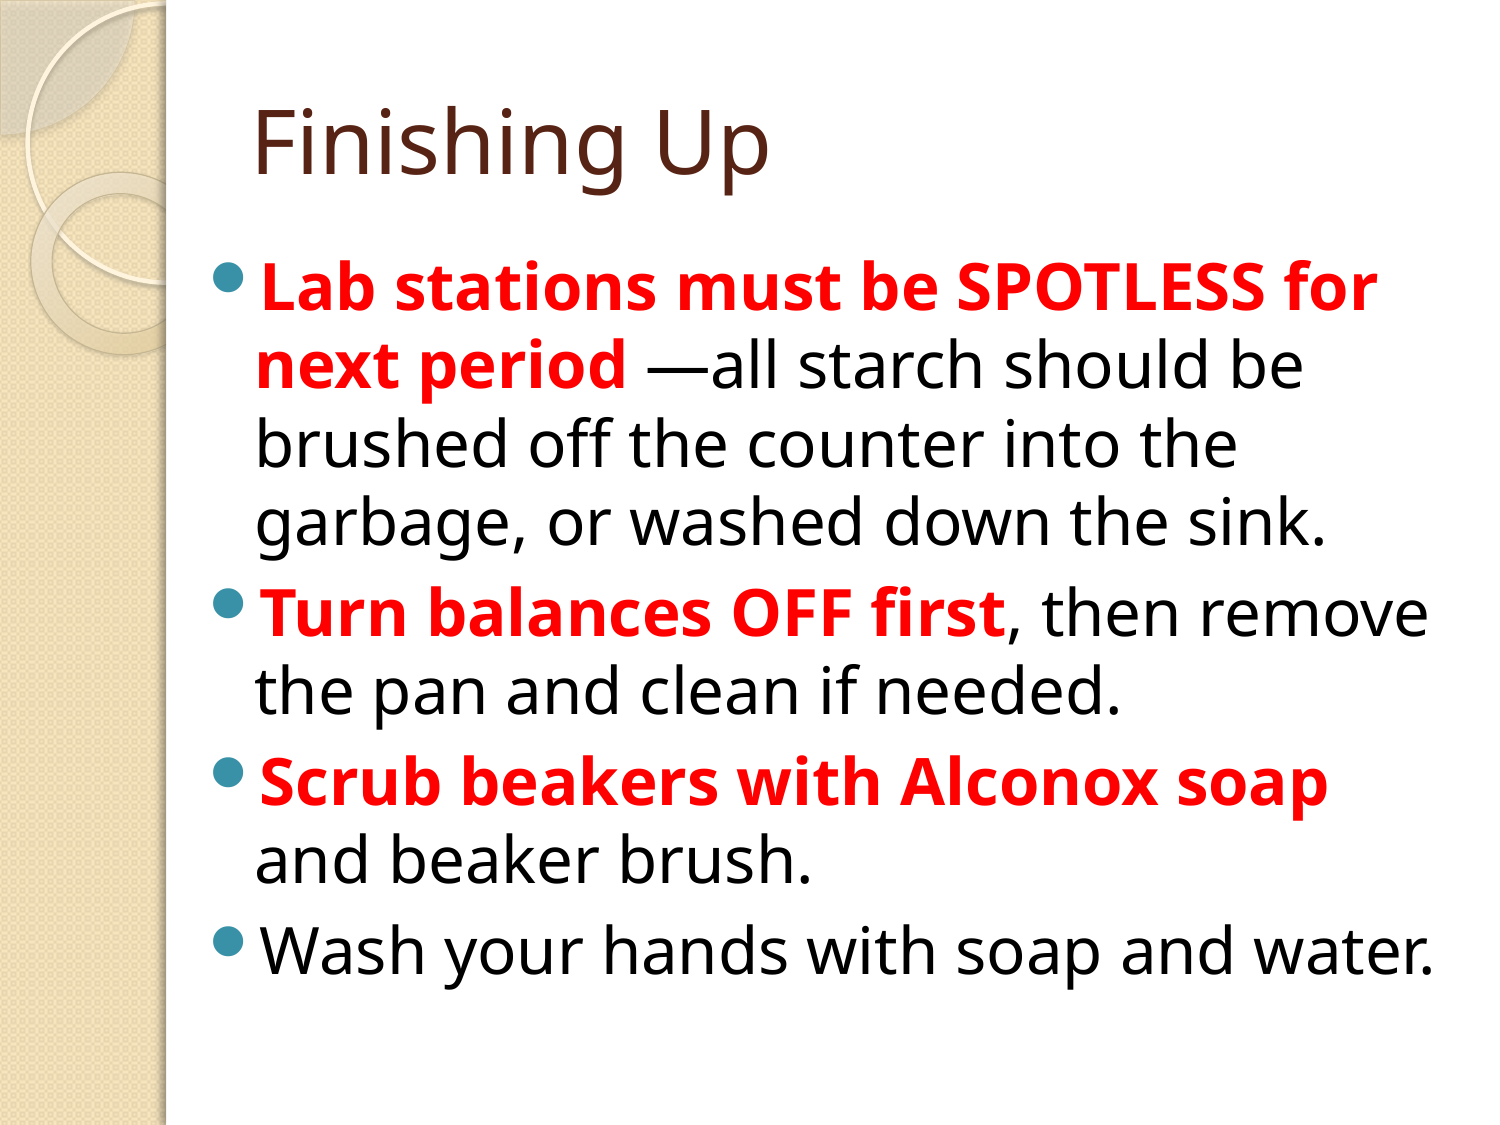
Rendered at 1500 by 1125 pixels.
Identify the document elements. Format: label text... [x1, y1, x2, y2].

title Finishing Up [235, 45, 1466, 233]
list Lab stations must be SPOTLESS for next period —all starch should be brushed off the counter into the garbage, or washed down the sink. Turn balances OFF first, then remove the pan and clean if needed. Scrub beakers with Alconox soap and beaker brush. Wash your hands with soap and water. [180, 237, 1466, 1025]
